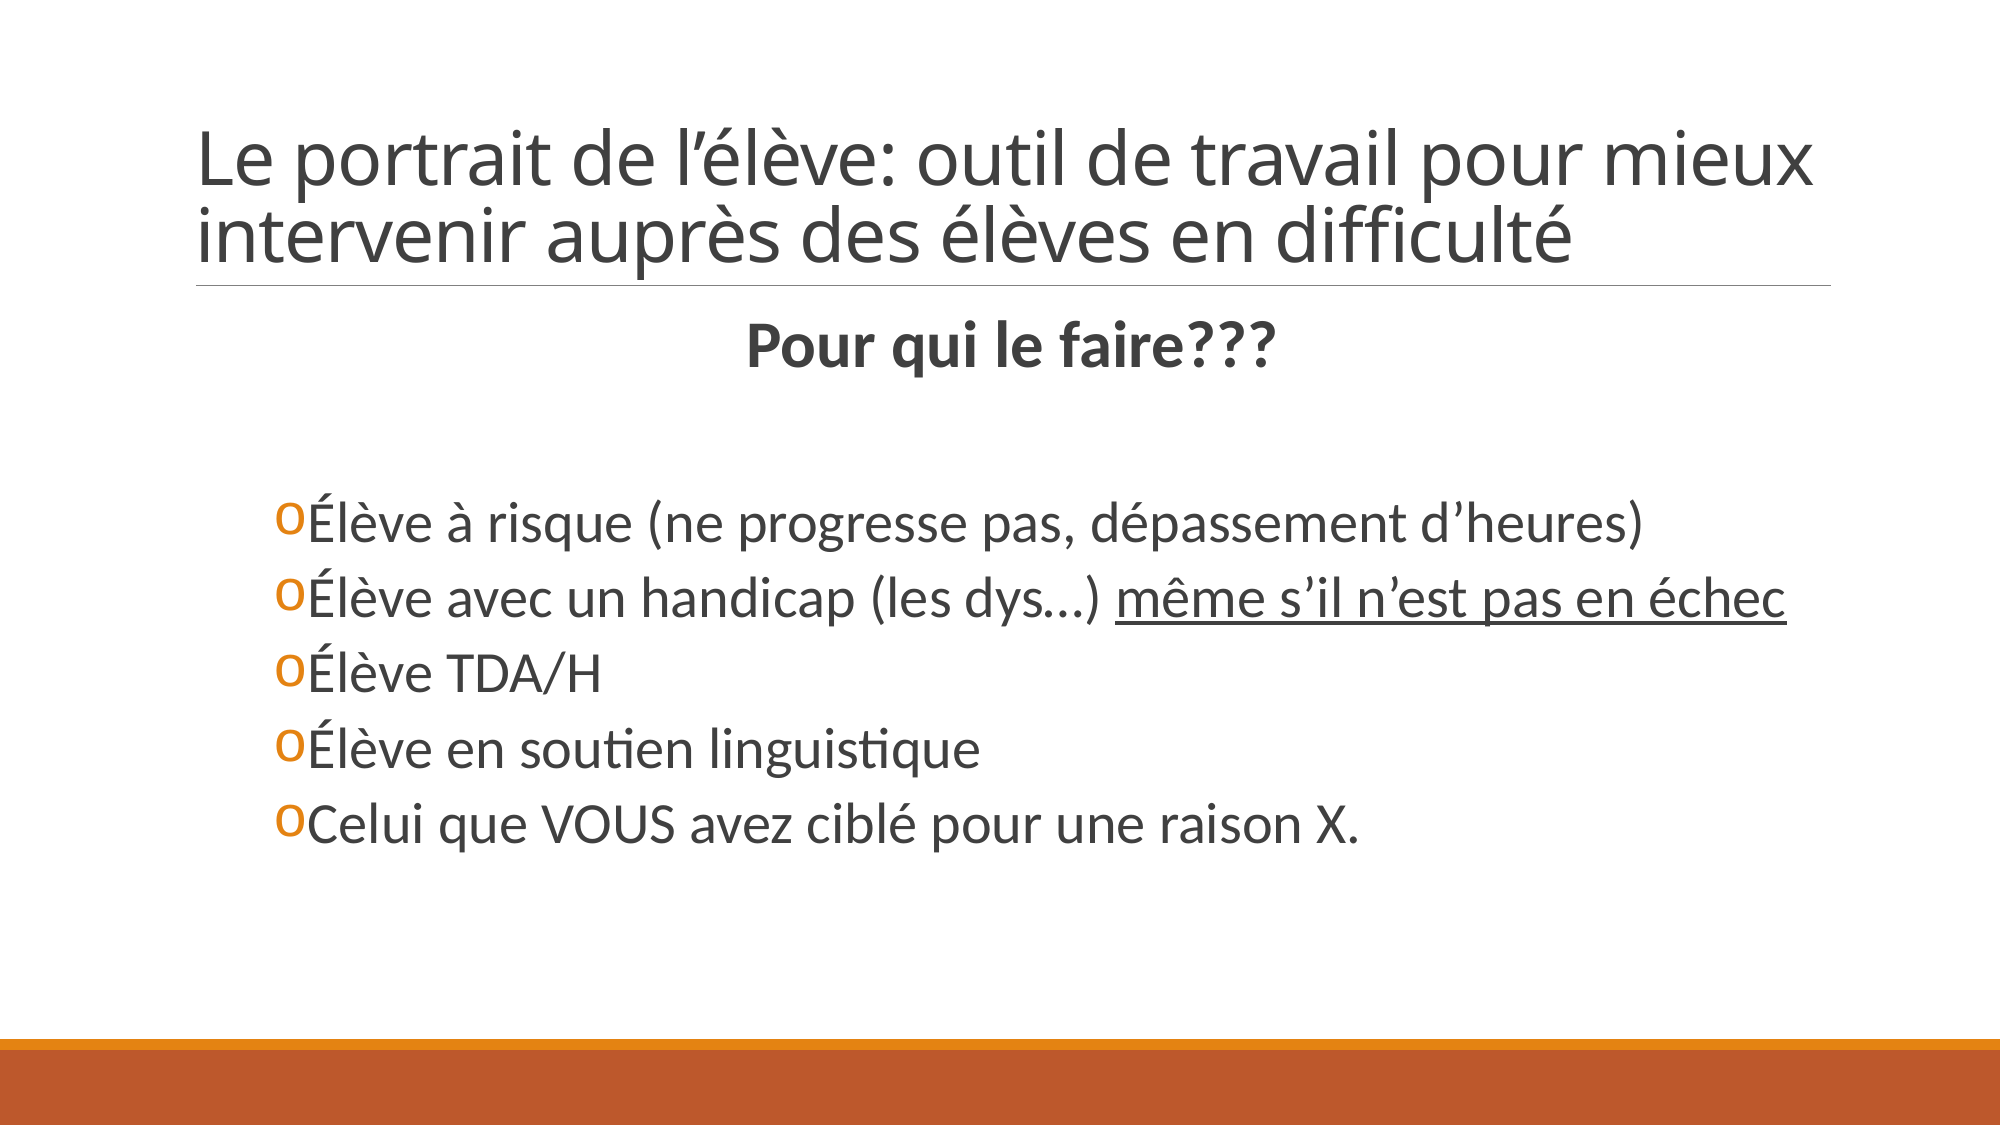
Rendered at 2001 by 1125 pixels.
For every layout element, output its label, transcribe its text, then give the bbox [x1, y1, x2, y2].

list Pour qui le faire??? Élève à risque (ne progresse pas, dépassement d’heures) Élève avec un handicap (les dys…) même s’il n’est pas en échec Élève TDA/H Élève en soutien linguistique Celui que VOUS avez ciblé pour une raison X. [180, 302, 1830, 963]
title Le portrait de l’élève: outil de travail pour mieux intervenir auprès des élèves en difficulté [180, 47, 1830, 285]
